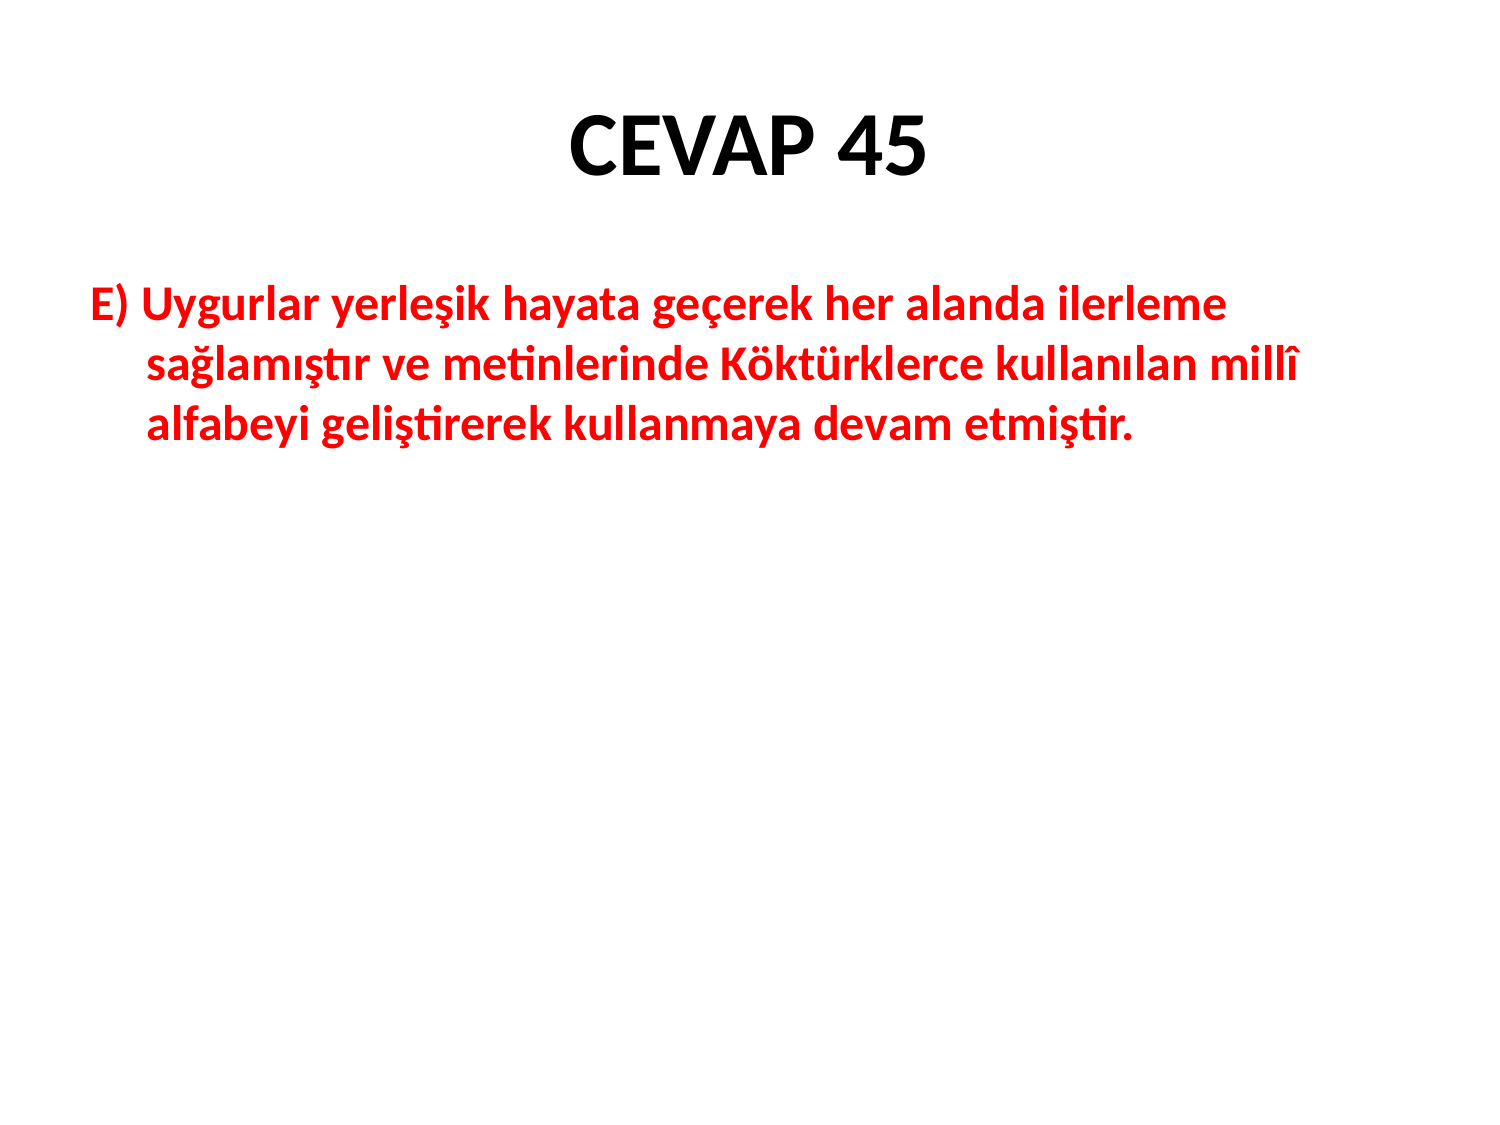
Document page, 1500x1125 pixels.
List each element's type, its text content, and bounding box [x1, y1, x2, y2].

title CEVAP 45 [75, 45, 1425, 233]
list E) Uygurlar yerleşik hayata geçerek her alanda ilerleme sağlamıştır ve metinlerinde Köktürklerce kullanılan millî alfabeyi geliştirerek kullanmaya devam etmiştir. [75, 262, 1425, 1005]
